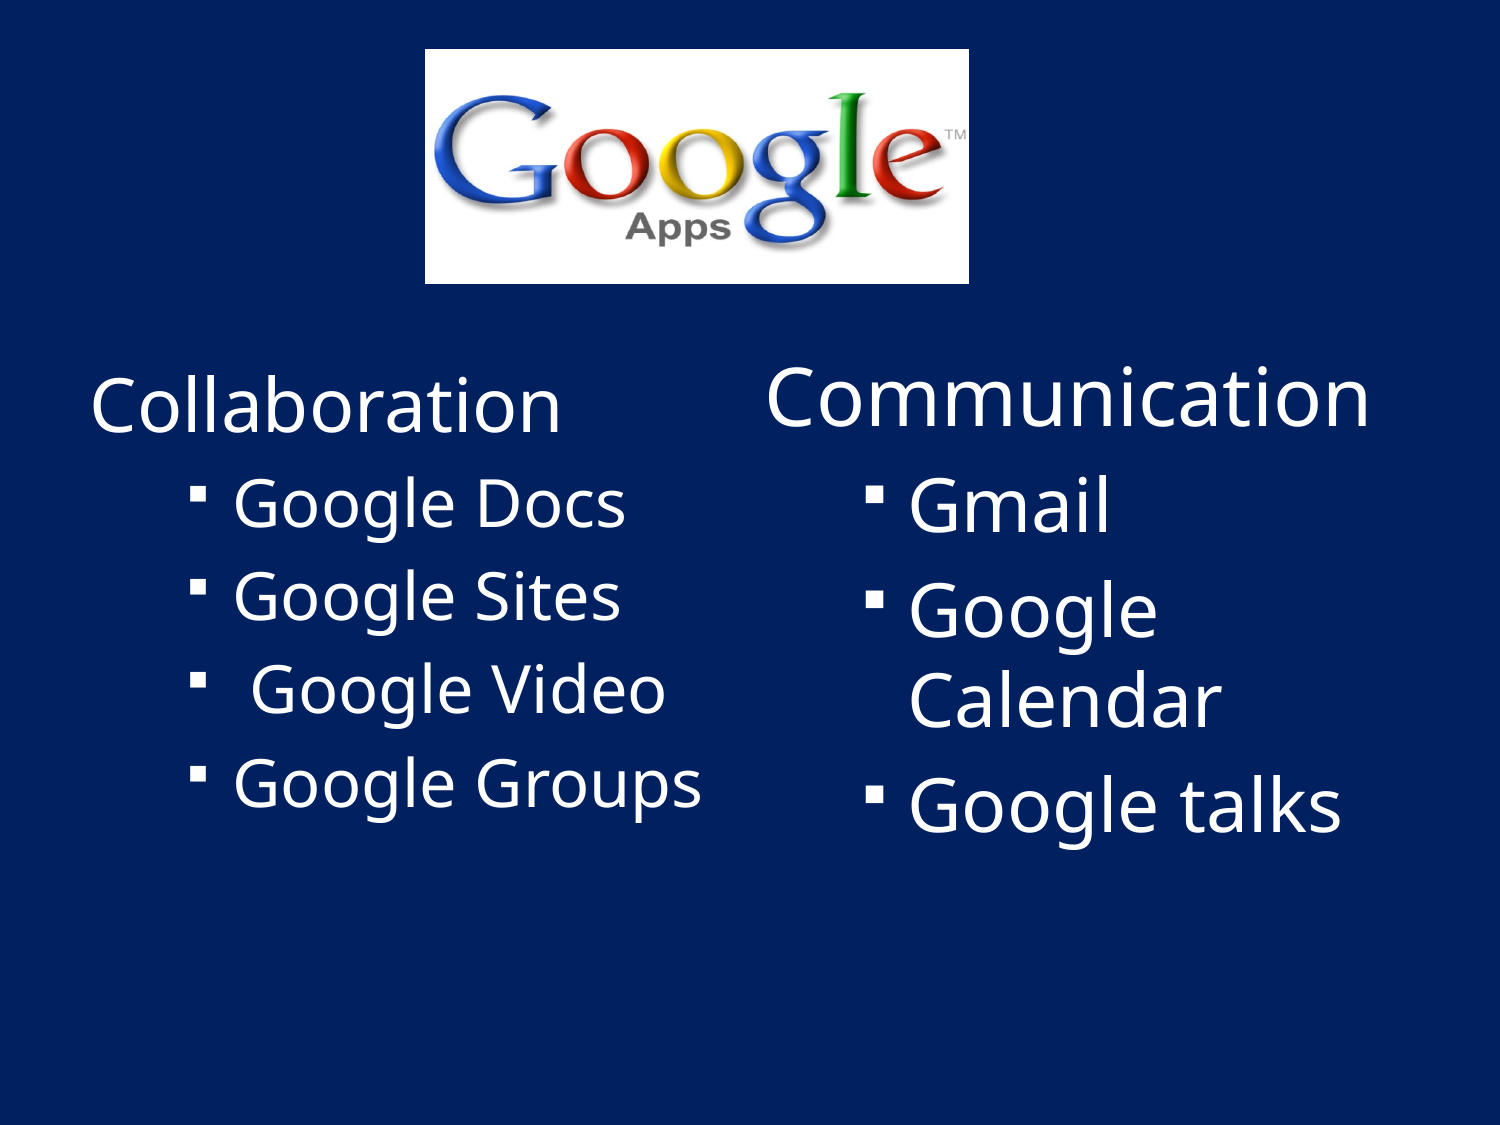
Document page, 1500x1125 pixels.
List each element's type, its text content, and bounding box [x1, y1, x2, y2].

list Collaboration Google Docs Google Sites Google Video Google Groups [75, 350, 738, 1093]
list Communication Gmail Google Calendar Google talks [750, 337, 1413, 1080]
picture [424, 49, 969, 284]
